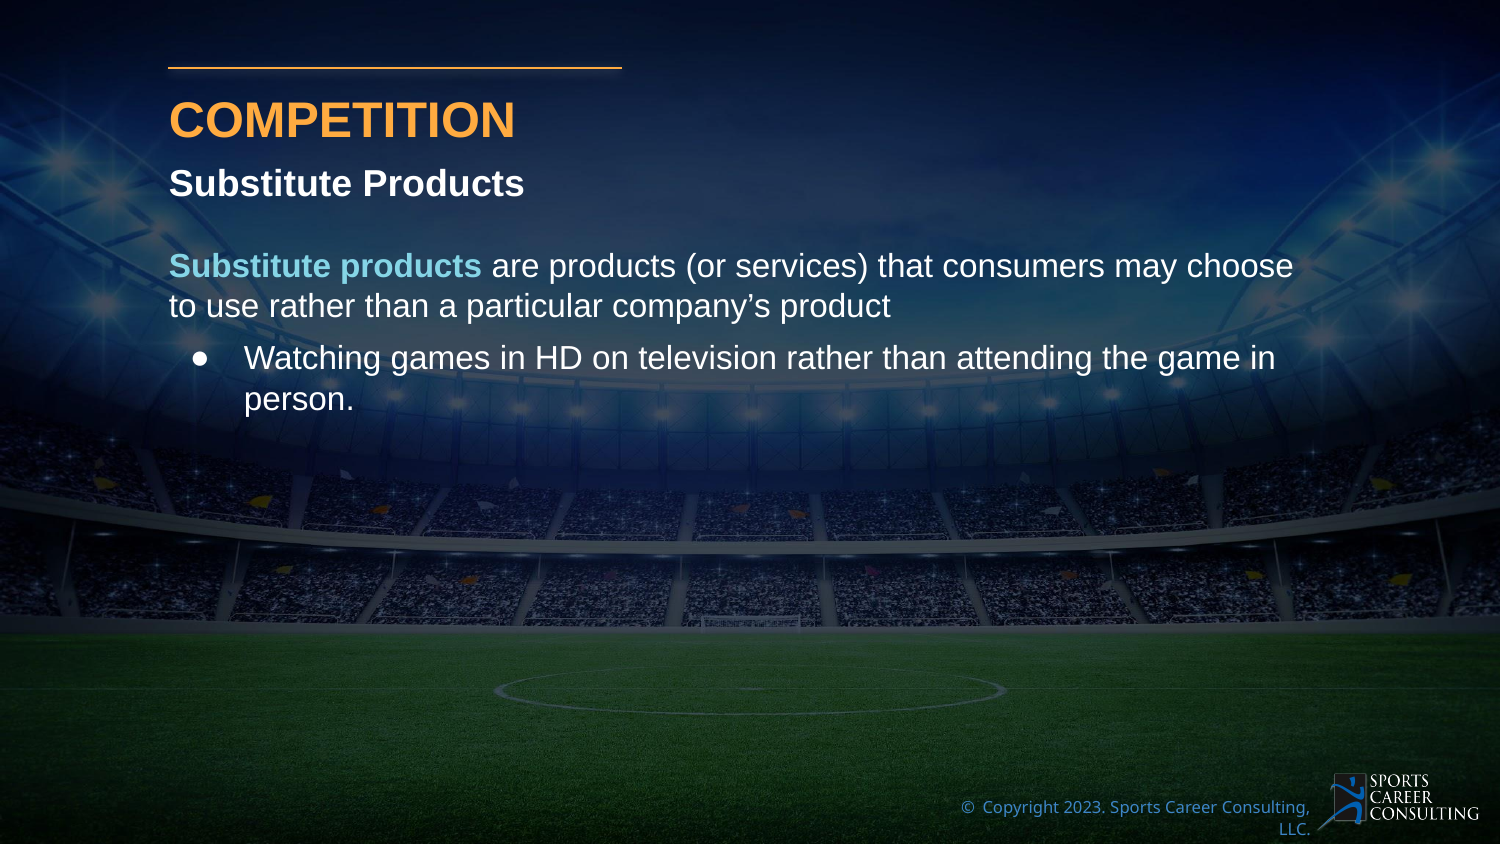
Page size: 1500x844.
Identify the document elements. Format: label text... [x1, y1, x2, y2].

picture [0, 0, 1500, 844]
list Substitute Products Substitute products are products (or services) that consumers may choose to use rather than a particular company’s product Watching games in HD on television rather than attending the game in person. [153, 144, 1331, 776]
title COMPETITION [153, 72, 1095, 144]
text_box © Copyright 2023. Sports Career Consulting, LLC. [914, 769, 1326, 844]
